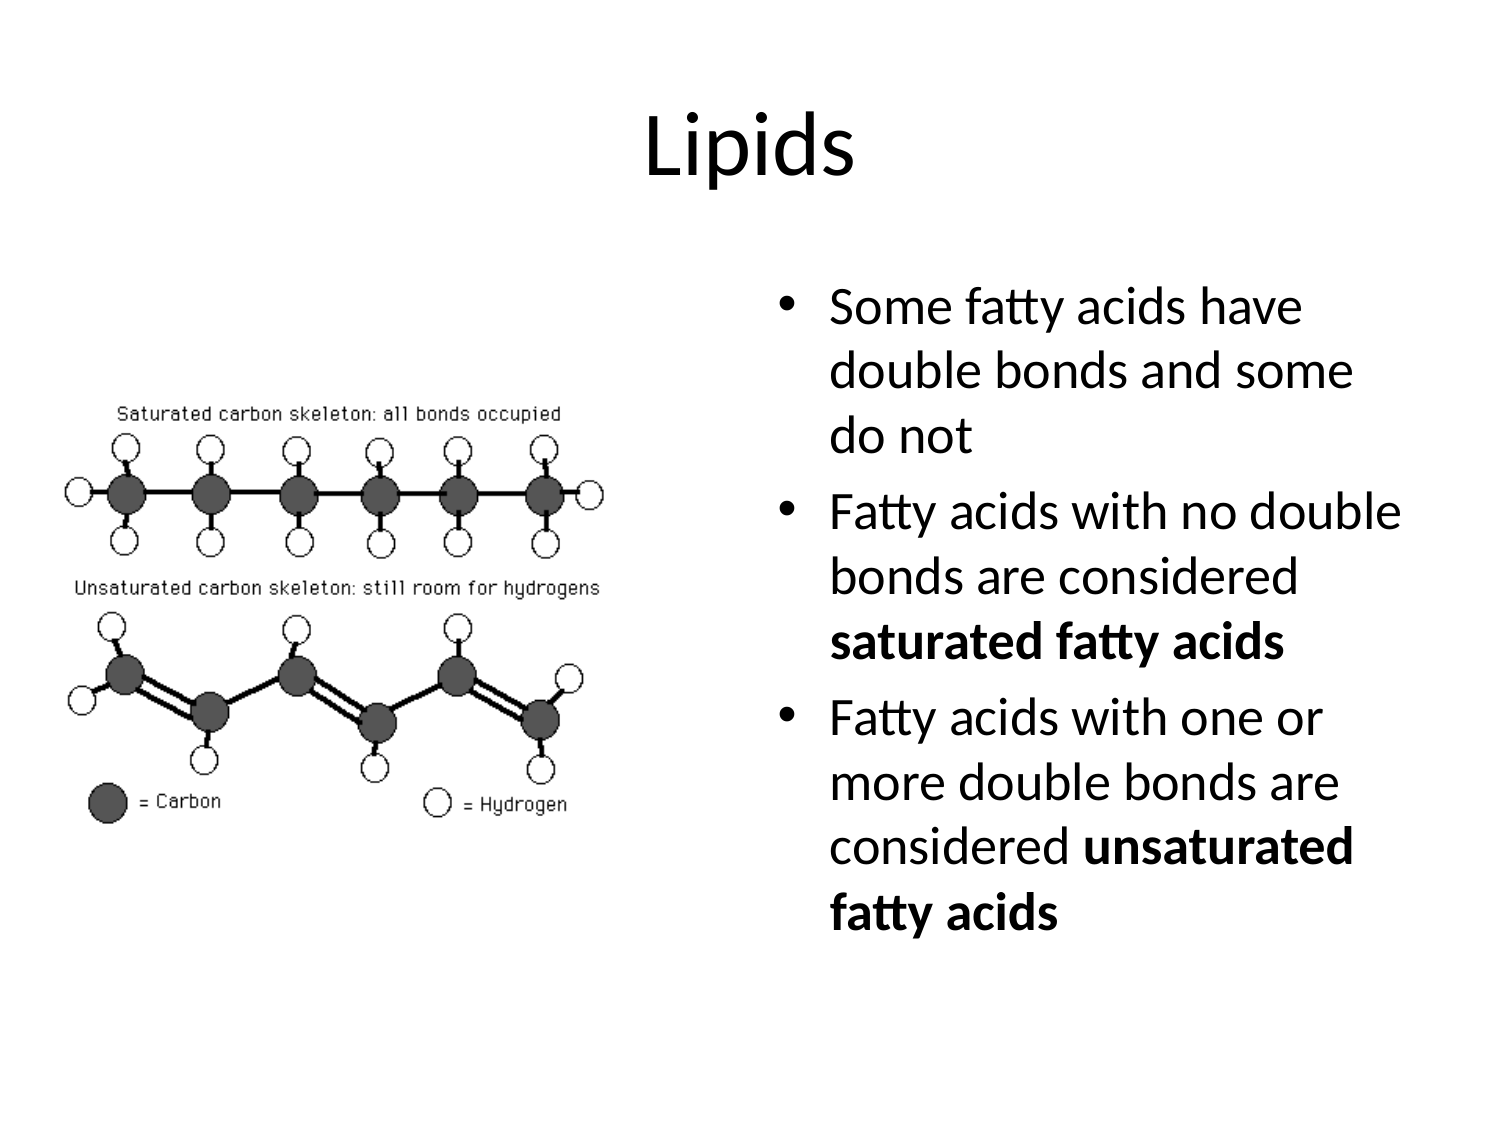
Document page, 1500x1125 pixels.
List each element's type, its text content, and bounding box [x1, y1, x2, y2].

picture [62, 399, 607, 827]
title Lipids [75, 45, 1425, 233]
list Some fatty acids have double bonds and some do not Fatty acids with no double bonds are considered saturated fatty acids Fatty acids with one or more double bonds are considered unsaturated fatty acids [762, 262, 1425, 1005]
